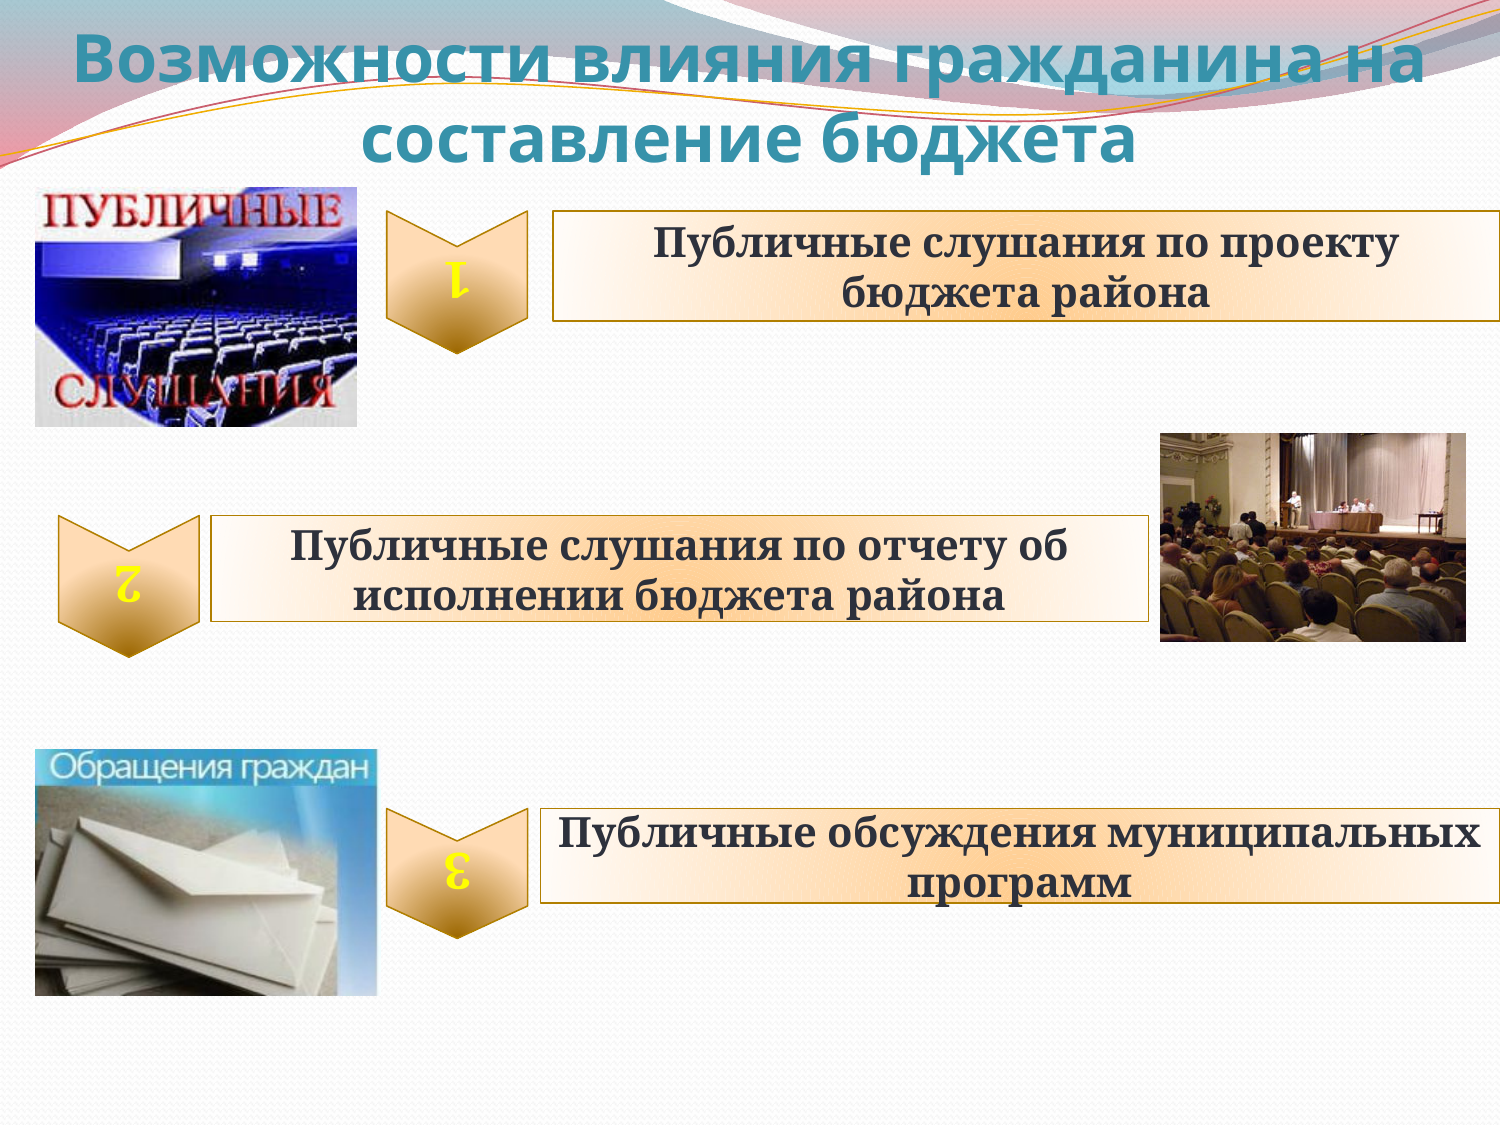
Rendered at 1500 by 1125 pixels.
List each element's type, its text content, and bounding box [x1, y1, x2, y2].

text_box Публичные обсуждения муниципальных программ [540, 808, 1500, 904]
picture [34, 749, 381, 996]
text_box Публичные слушания по проекту бюджета района [552, 210, 1500, 322]
text_box 3 [387, 807, 529, 940]
picture [1159, 433, 1466, 642]
text_box Публичные слушания по отчету об исполнении бюджета района [210, 515, 1149, 622]
title Возможности влияния гражданина на составление бюджета [35, 0, 1465, 176]
text_box 2 [57, 514, 200, 658]
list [34, 187, 357, 427]
text_box 1 [385, 210, 529, 355]
